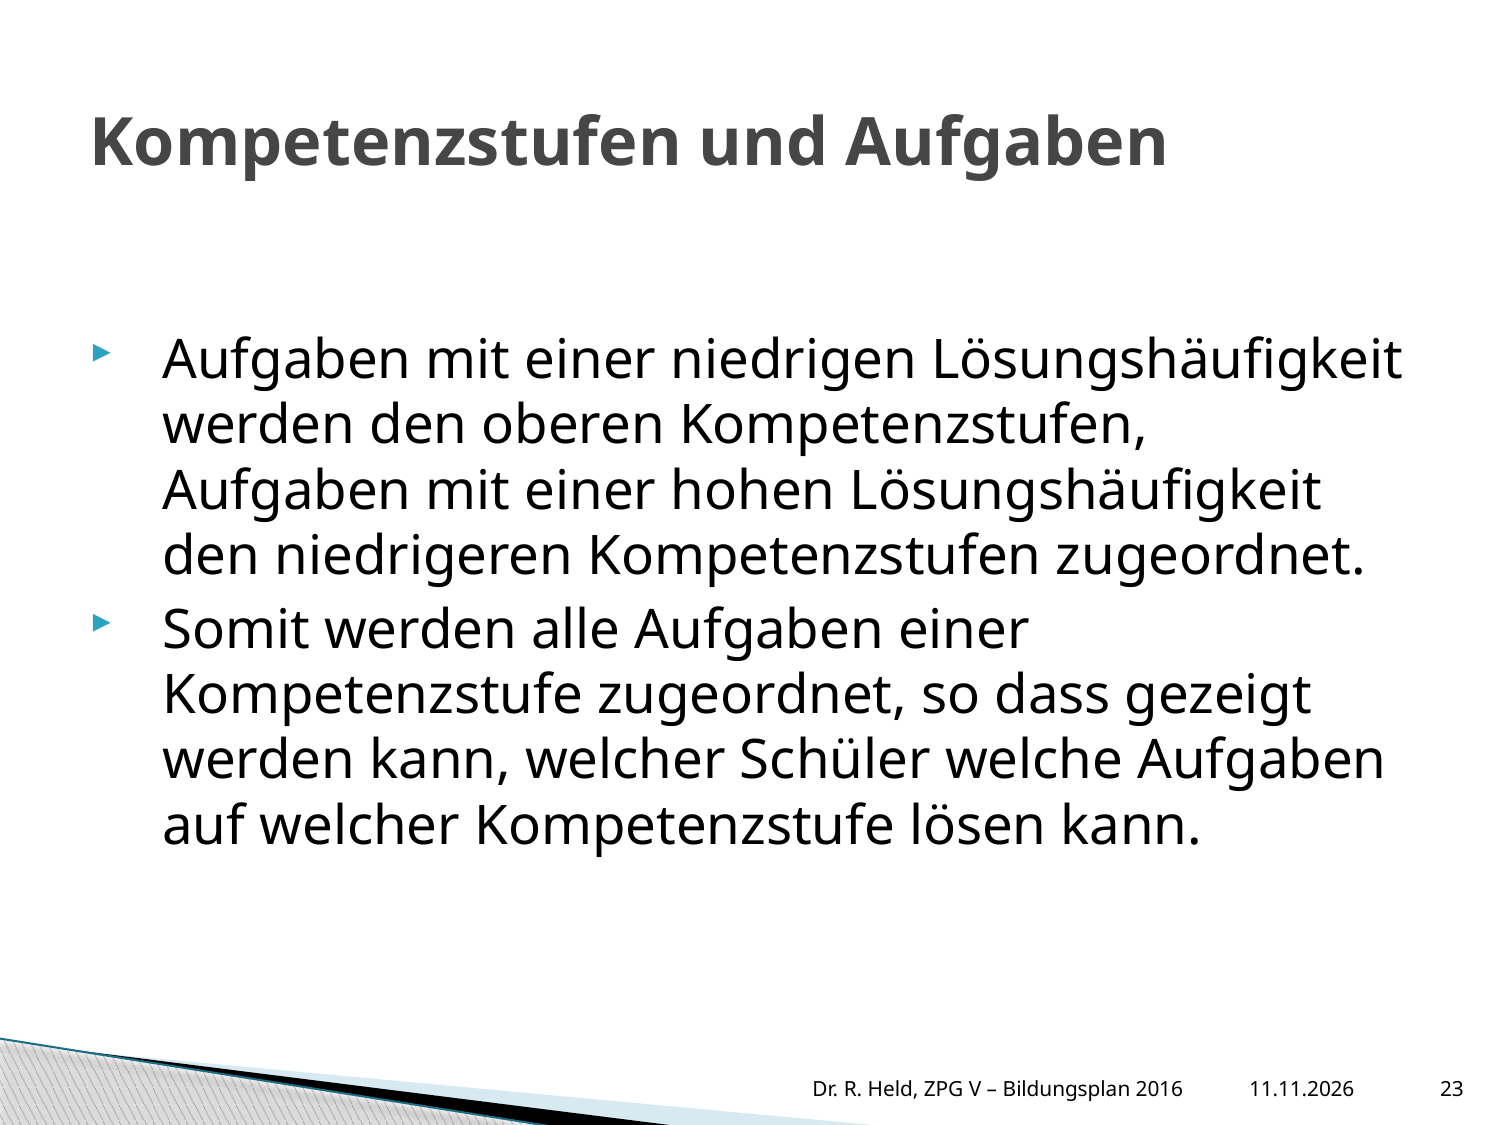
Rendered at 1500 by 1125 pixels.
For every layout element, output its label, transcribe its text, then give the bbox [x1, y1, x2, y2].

list Aufgaben mit einer niedrigen Lösungshäufigkeit werden den oberen Kompetenzstufen, Aufgaben mit einer hohen Lösungshäufigkeit den niedrigeren Kompetenzstufen zugeordnet. Somit werden alle Aufgaben einer Kompetenzstufe zugeordnet, so dass gezeigt werden kann, welcher Schüler welche Aufgaben auf welcher Kompetenzstufe lösen kann. [75, 243, 1425, 986]
title Kompetenzstufen und Aufgaben [75, 45, 1425, 233]
footer Dr. R. Held, ZPG V – Bildungsplan 2016 [797, 1051, 1235, 1112]
slide_number 23 [1399, 1051, 1479, 1112]
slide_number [1235, 1051, 1399, 1112]
